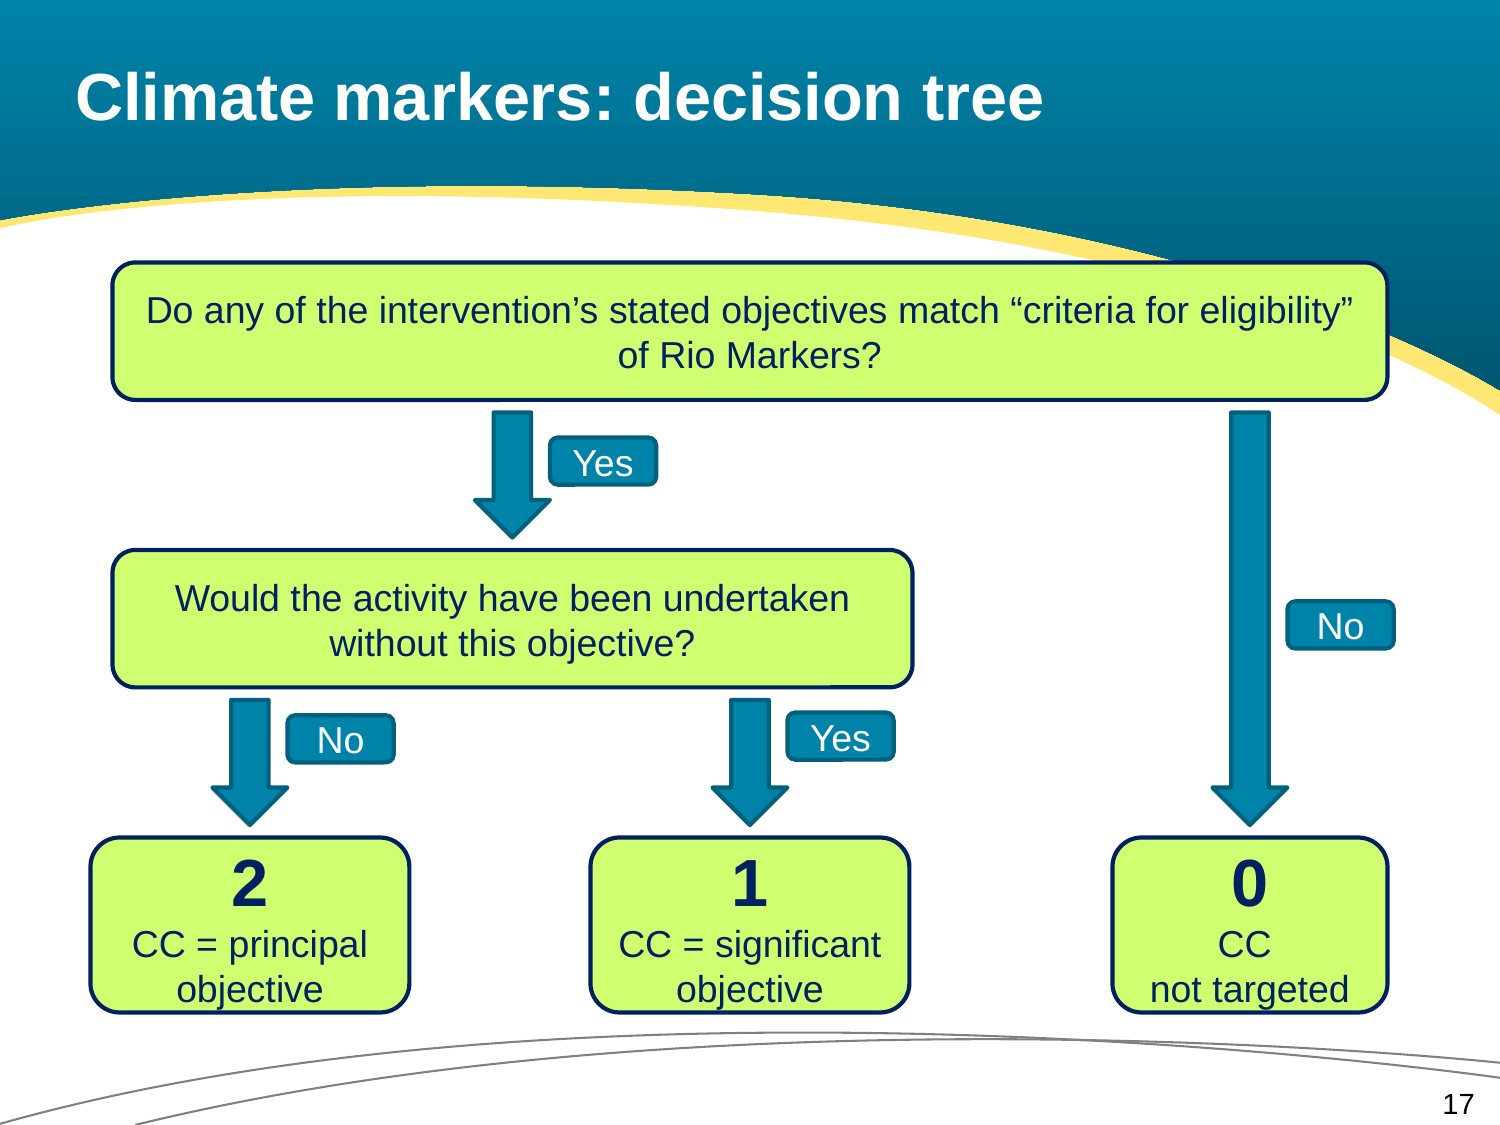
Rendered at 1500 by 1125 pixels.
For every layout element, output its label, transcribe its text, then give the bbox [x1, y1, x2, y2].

text_box Yes [785, 710, 896, 762]
text_box 0 CC not targeted [1110, 835, 1390, 1015]
text_box [1210, 410, 1290, 828]
text_box Do any of the intervention’s stated objectives match “criteria for eligibility” of Rio Markers? [110, 260, 1390, 403]
text_box No [1285, 599, 1396, 651]
text_box No [285, 713, 396, 765]
text_box [472, 410, 552, 540]
text_box Yes [547, 435, 659, 487]
slide_number 17 [1124, 1084, 1476, 1113]
text_box [210, 697, 290, 828]
text_box [710, 697, 790, 828]
title Climate markers: decision tree [74, 0, 1476, 188]
text_box 1 CC = significant objective [588, 835, 912, 1015]
text_box Would the activity have been undertaken without this objective? [110, 547, 915, 690]
text_box 2 CC = principal objective [88, 835, 412, 1015]
